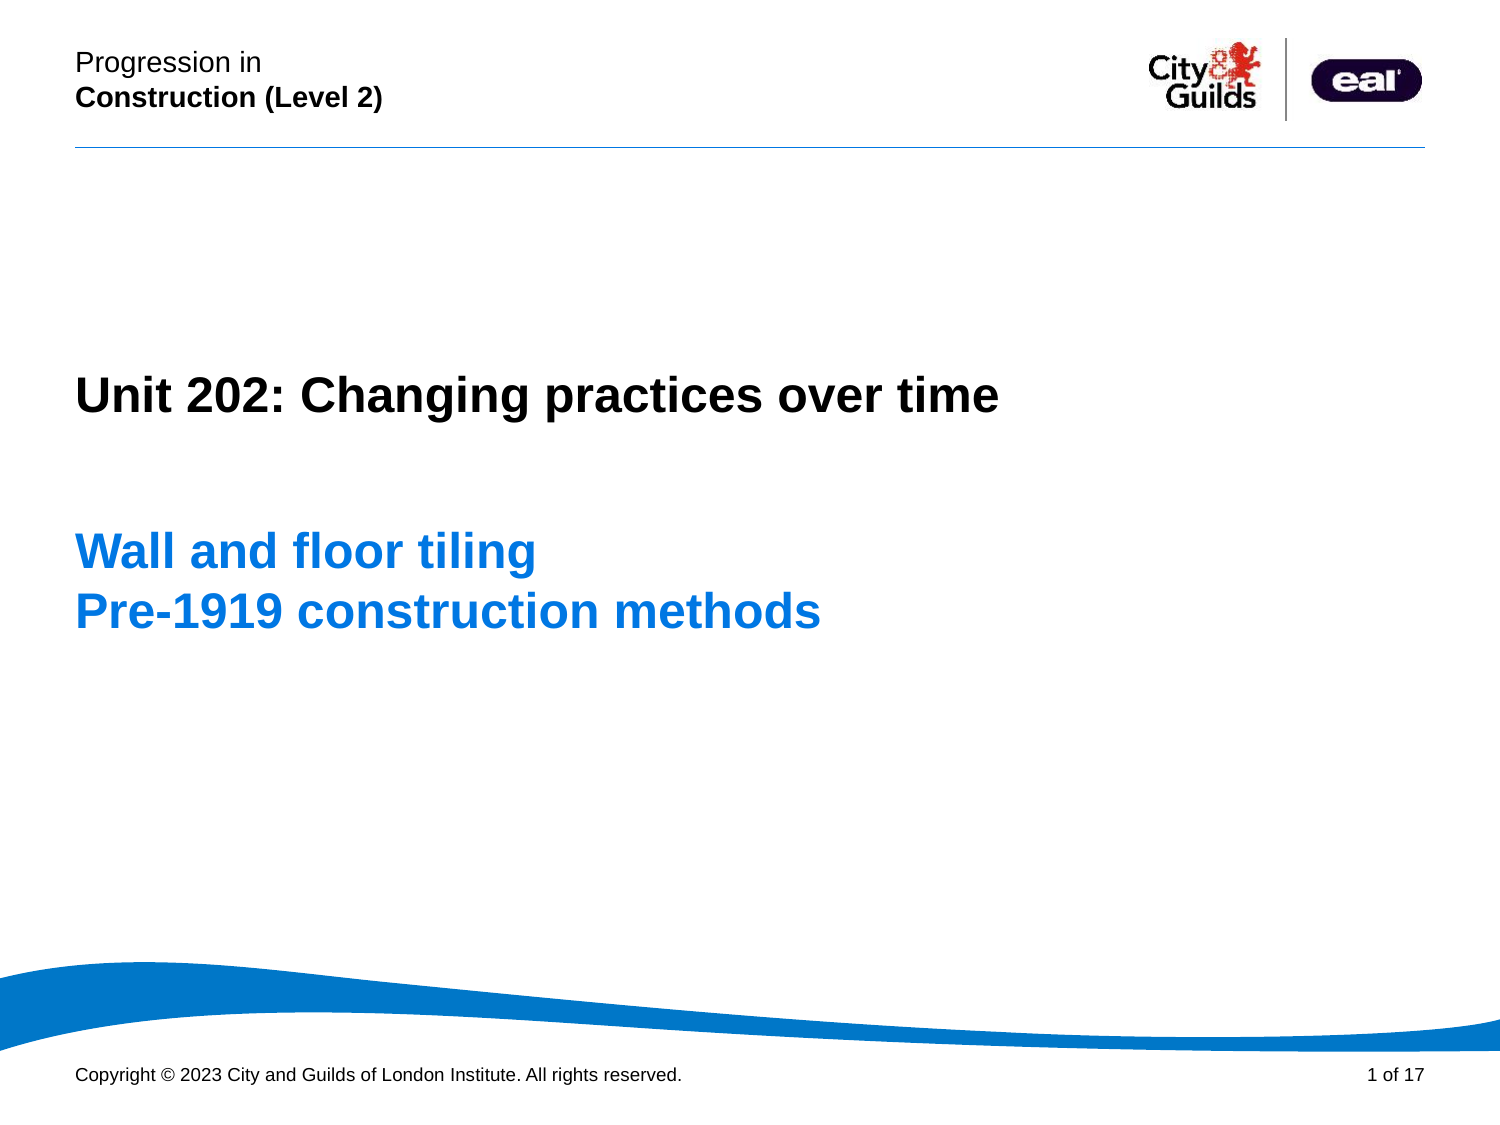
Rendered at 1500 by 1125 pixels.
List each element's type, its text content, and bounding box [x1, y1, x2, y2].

list PowerPoint presentation [74, 224, 1426, 1006]
title Wall and floor tiling Pre-1919 construction methods [74, 518, 1413, 928]
text_box Unit 202: Changing practices over time [75, 362, 1388, 484]
picture [1149, 38, 1422, 121]
